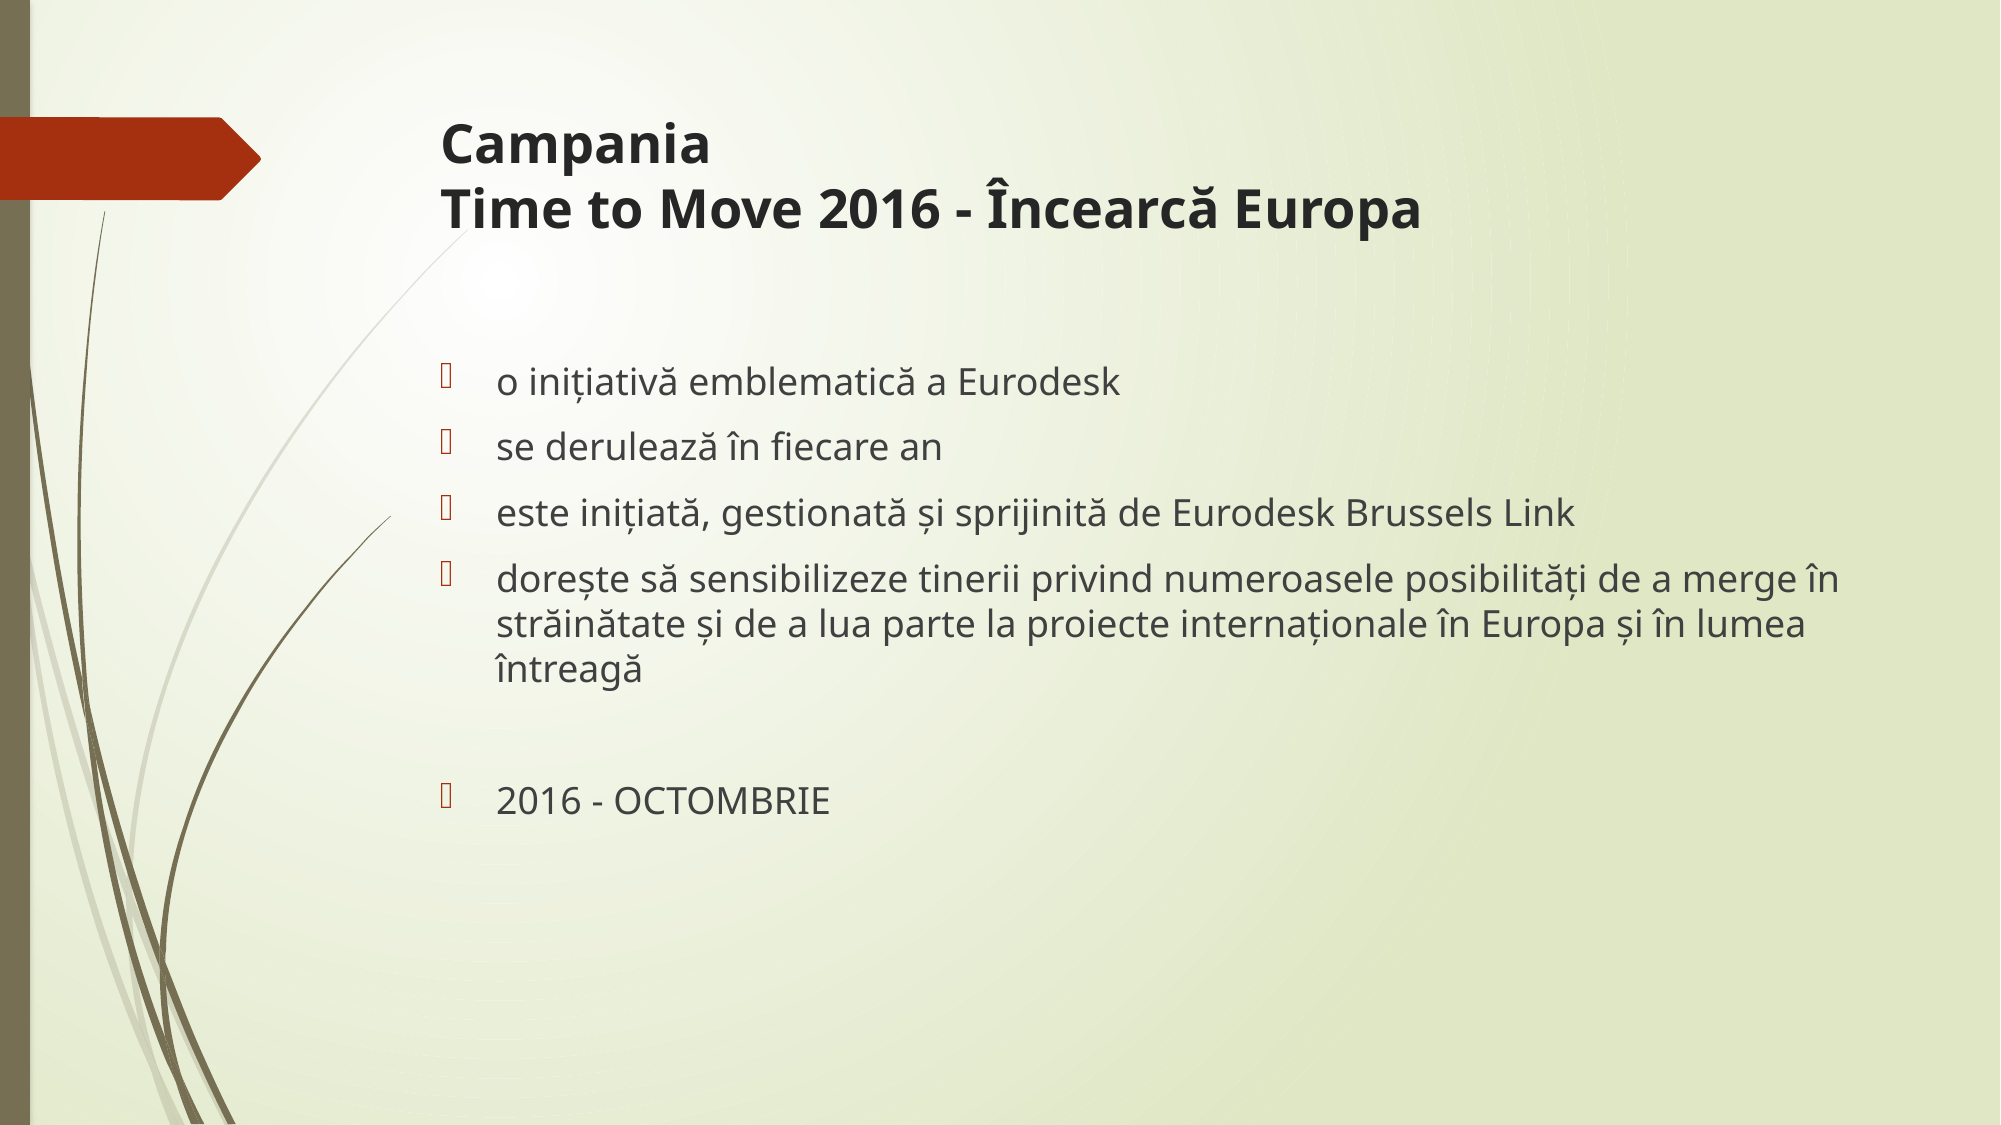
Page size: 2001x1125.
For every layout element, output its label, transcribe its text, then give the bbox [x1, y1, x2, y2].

list o inițiativă emblematică a Eurodesk se derulează în fiecare an este inițiată, gestionată și sprijinită de Eurodesk Brussels Link dorește să sensibilizeze tinerii privind numeroasele posibilități de a merge în străinătate și de a lua parte la proiecte internaționale în Europa și în lumea întreagă 2016 - OCTOMBRIE [424, 350, 1888, 970]
title Campania Time to Move 2016 - Încearcă Europa [425, 102, 1888, 313]
